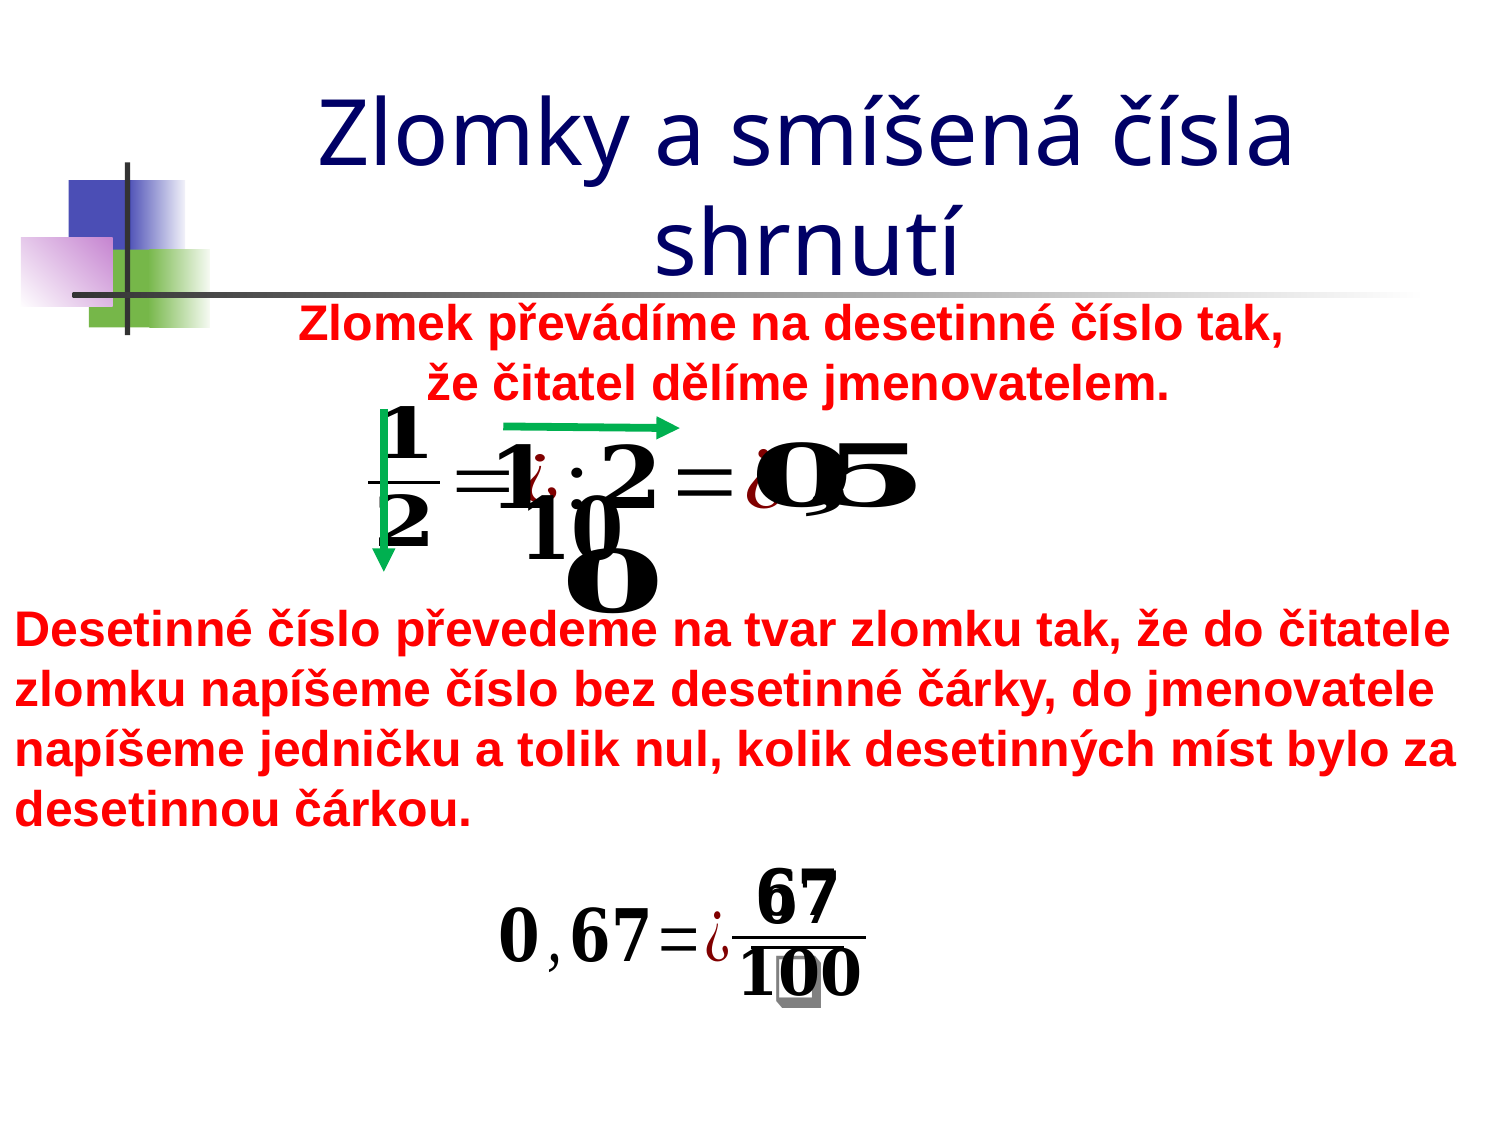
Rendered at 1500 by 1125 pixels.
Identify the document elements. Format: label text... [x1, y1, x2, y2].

text_box Zlomky a smíšená čísla shrnutí [168, 66, 1447, 282]
text_box Zlomek převádíme na desetinné číslo tak, že čitatel dělíme jmenovatelem. [59, 282, 1500, 418]
text_box Desetinné číslo převedeme na tvar zlomku tak, že do čitatele zlomku napíšeme číslo bez desetinné čárky, do jmenovatele napíšeme jedničku a tolik nul, kolik desetinných míst bylo za desetinnou čárkou. [0, 589, 1500, 844]
